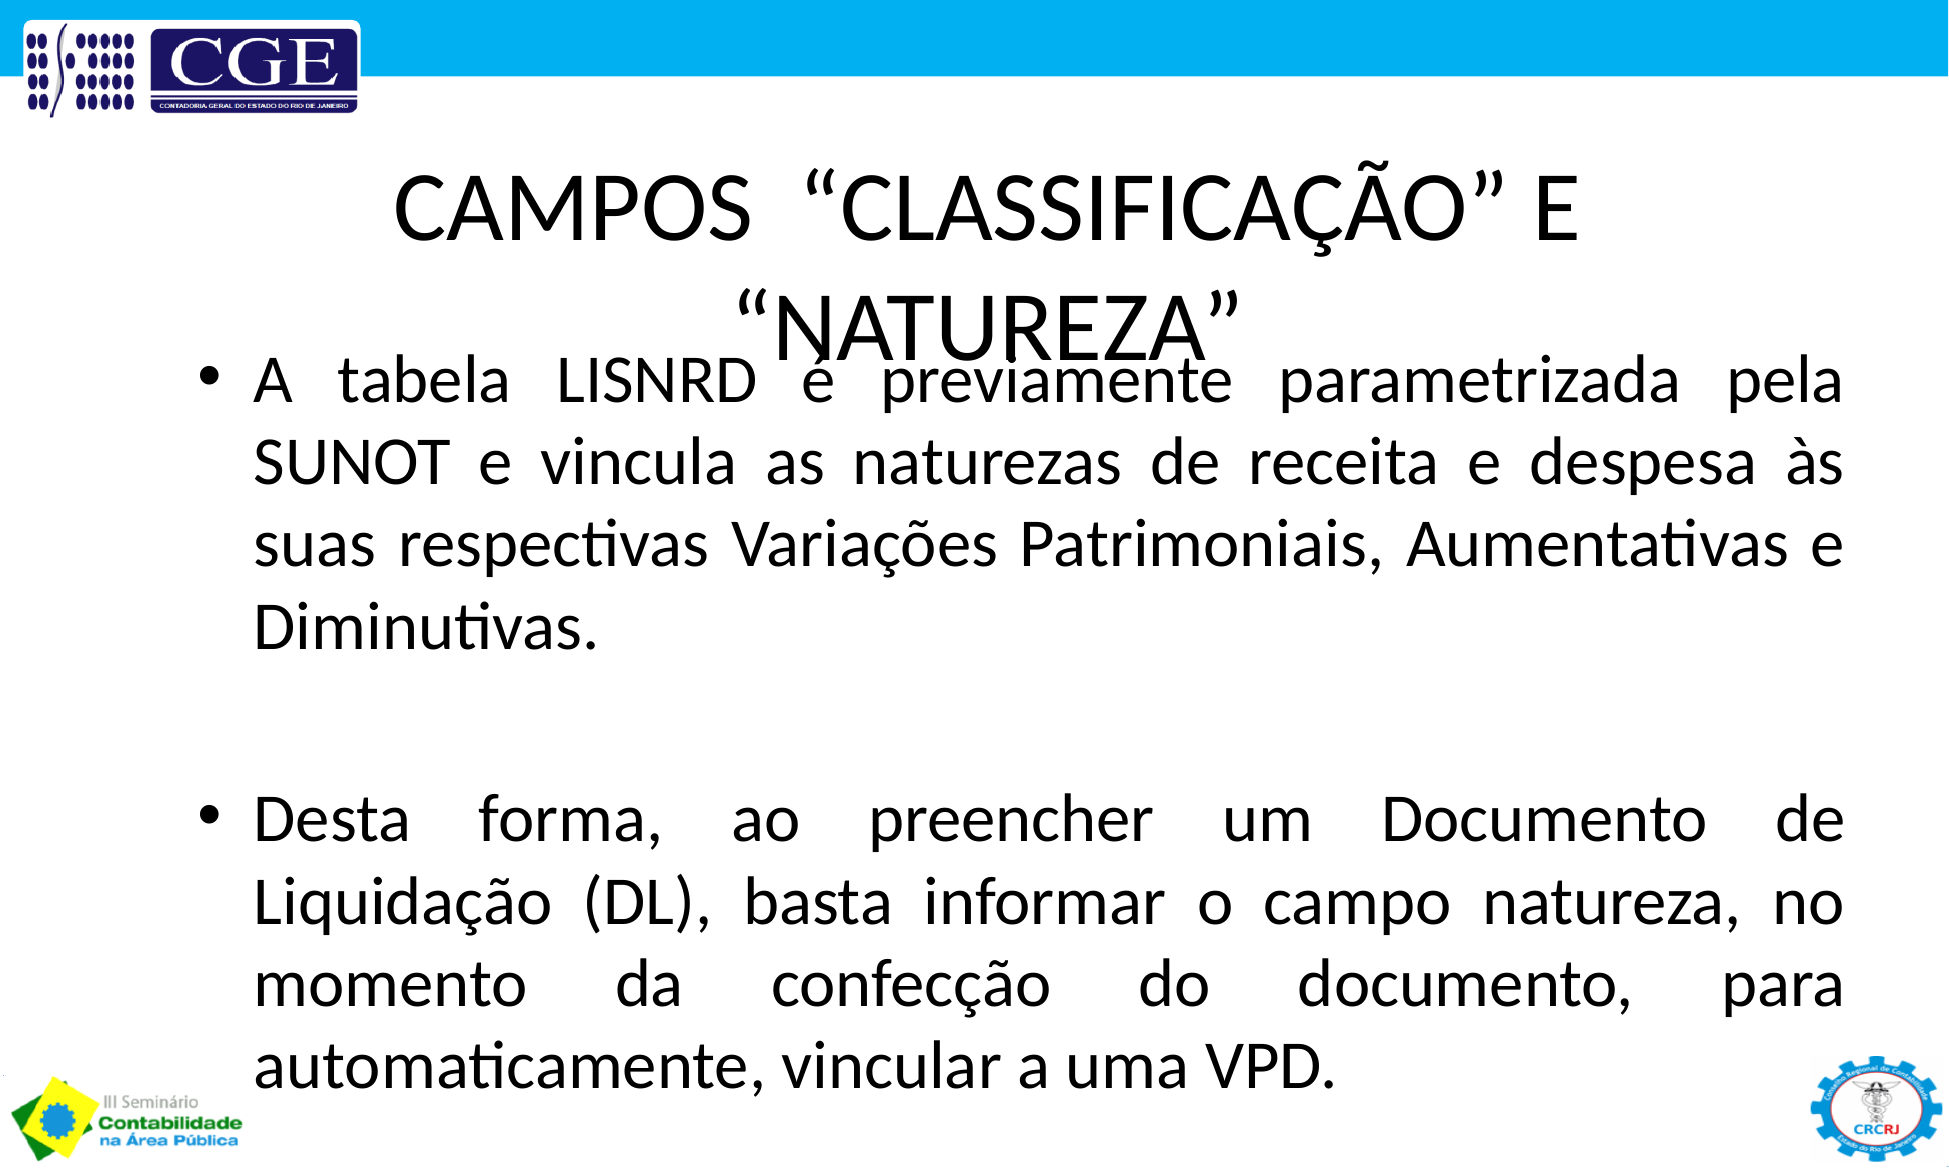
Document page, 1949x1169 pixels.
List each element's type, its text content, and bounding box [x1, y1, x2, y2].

text_box A tabela LISNRD é previamente parametrizada pela SUNOT e vincula as naturezas de receita e despesa às suas respectivas Variações Patrimoniais, Aumentativas e Diminutivas. Desta forma, ao preencher um Documento de Liquidação (DL), basta informar o campo natureza, no momento da confecção do documento, para automaticamente, vincular a uma VPD. [179, 324, 1865, 1150]
picture [23, 20, 361, 118]
picture [1865, 1056, 1870, 1065]
picture [1865, 1066, 1927, 1151]
text_box CAMPOS “CLASSIFICAÇÃO” E “NATUREZA” [110, 131, 1865, 327]
picture [1803, 1056, 1949, 1167]
picture [3, 1075, 254, 1168]
